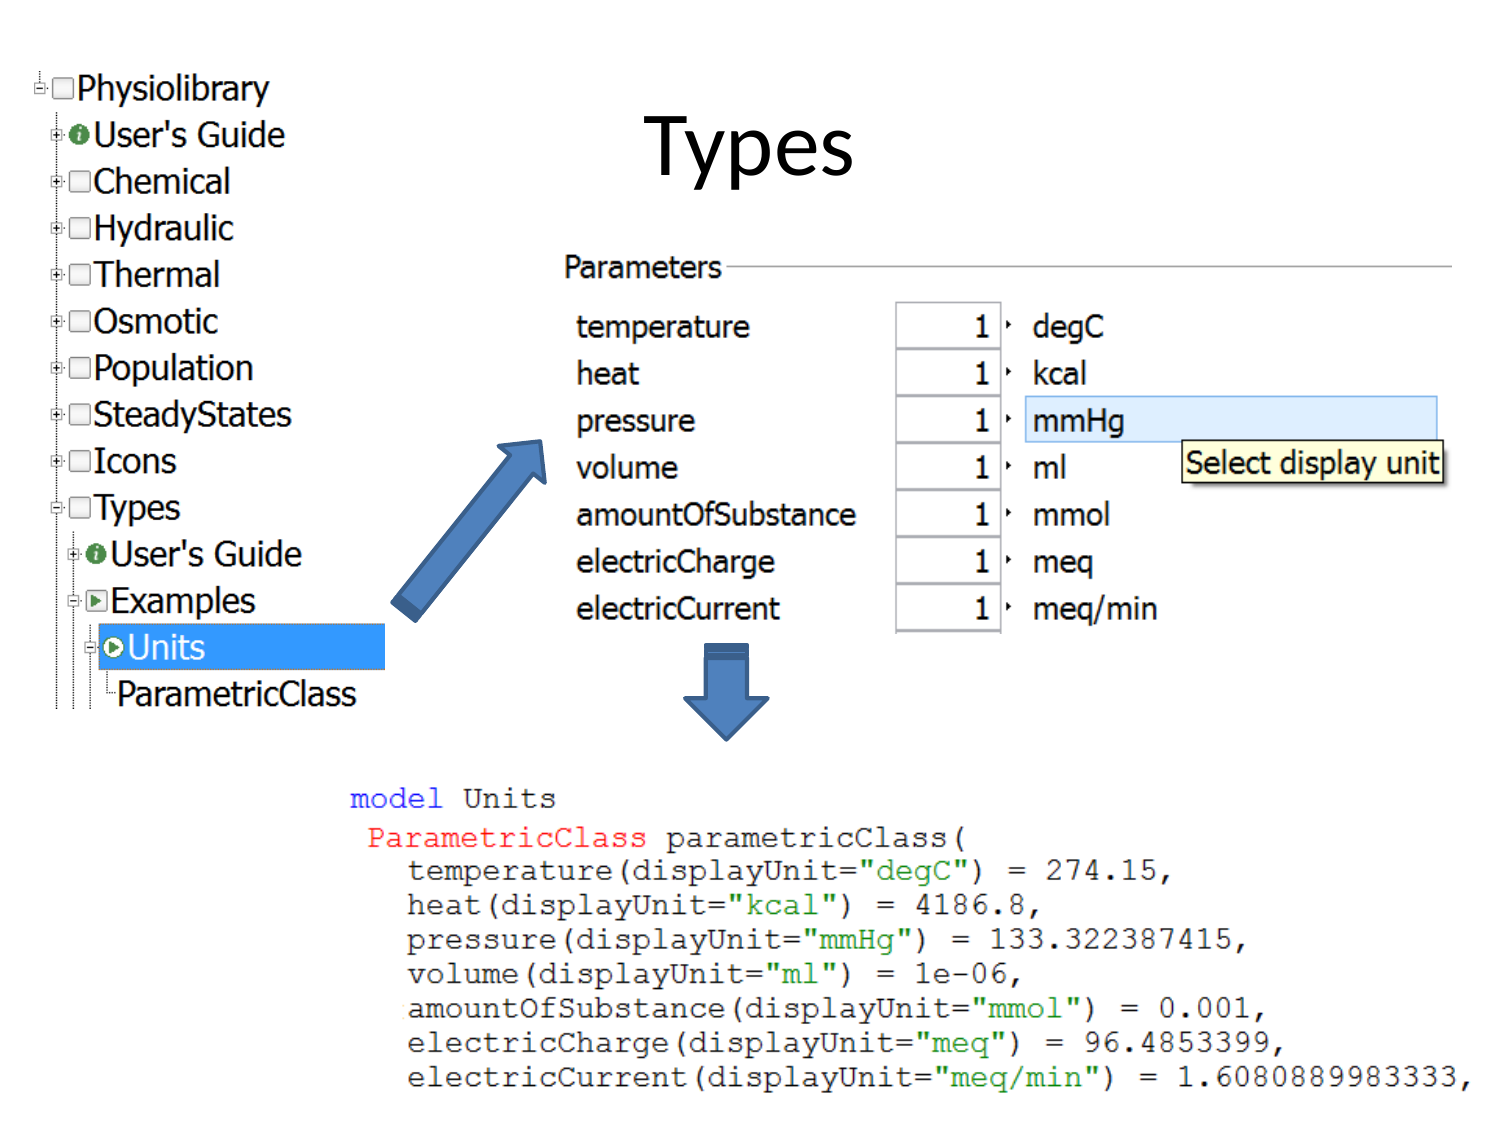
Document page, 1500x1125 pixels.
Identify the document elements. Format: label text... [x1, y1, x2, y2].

title Types [75, 45, 1425, 233]
picture [33, 71, 385, 709]
text_box [683, 643, 770, 742]
picture [348, 783, 1480, 1097]
text_box [390, 439, 547, 623]
picture [560, 243, 1452, 634]
